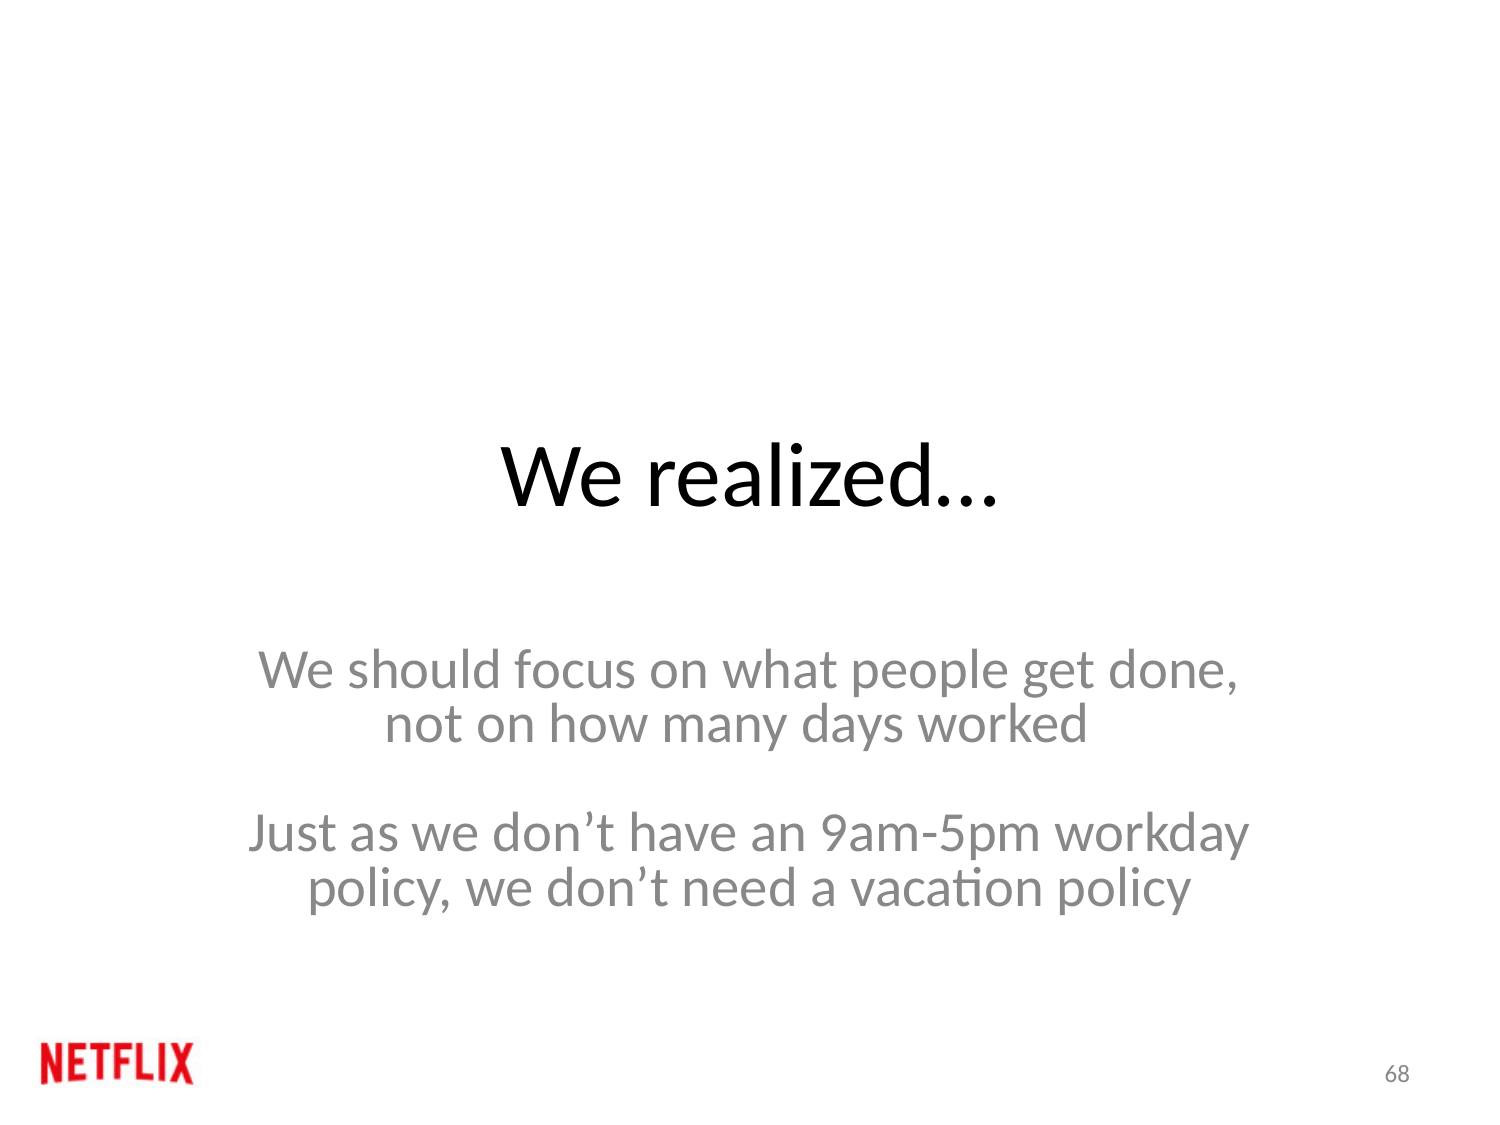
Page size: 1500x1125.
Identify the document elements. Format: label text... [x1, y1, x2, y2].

picture [24, 1024, 211, 1104]
title We realized… [112, 349, 1388, 591]
slide_number ‹#› [1074, 1042, 1425, 1103]
subtitle We should focus on what people get done, not on how many days worked Just as we don’t have an 9am-5pm workday policy, we don’t need a vacation policy [225, 637, 1275, 925]
